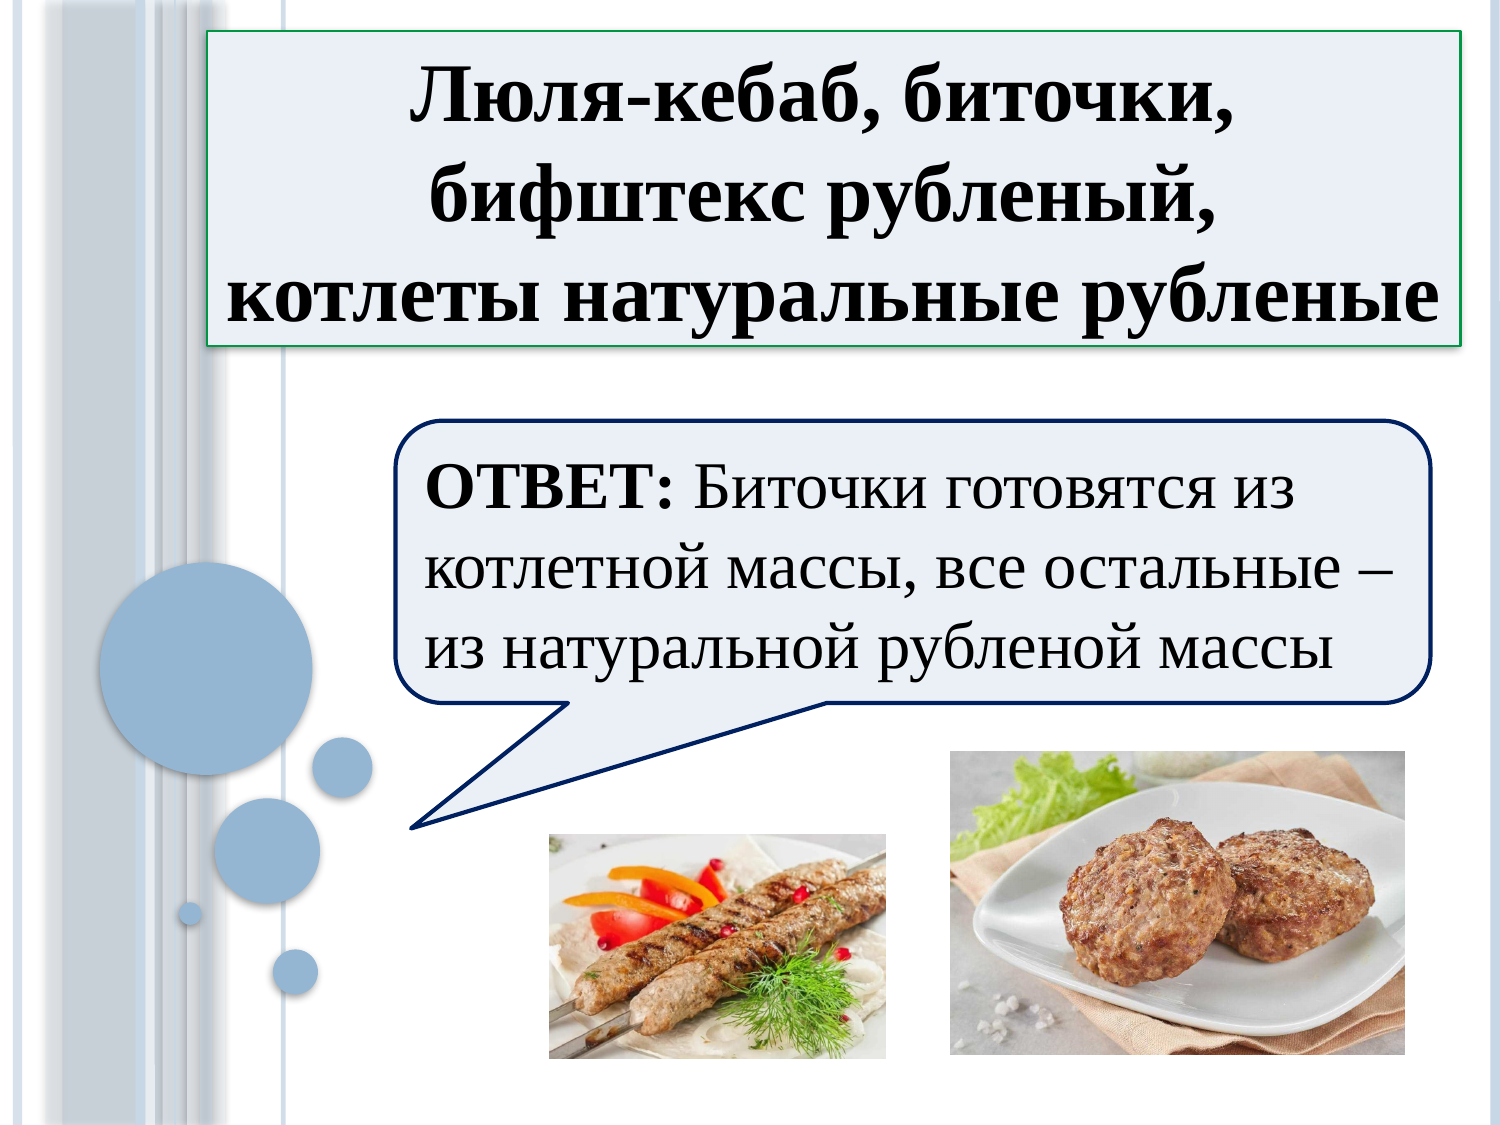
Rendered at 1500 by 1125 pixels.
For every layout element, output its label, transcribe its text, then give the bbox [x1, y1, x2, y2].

text_box Люля-кебаб, биточки, бифштекс рубленый, котлеты натуральные рубленые [206, 30, 1462, 347]
picture [950, 750, 1405, 1055]
text_box ОТВЕТ: Биточки готовятся из котлетной массы, все остальные – из натуральной рубленой массы [393, 418, 1433, 831]
picture [548, 833, 887, 1060]
